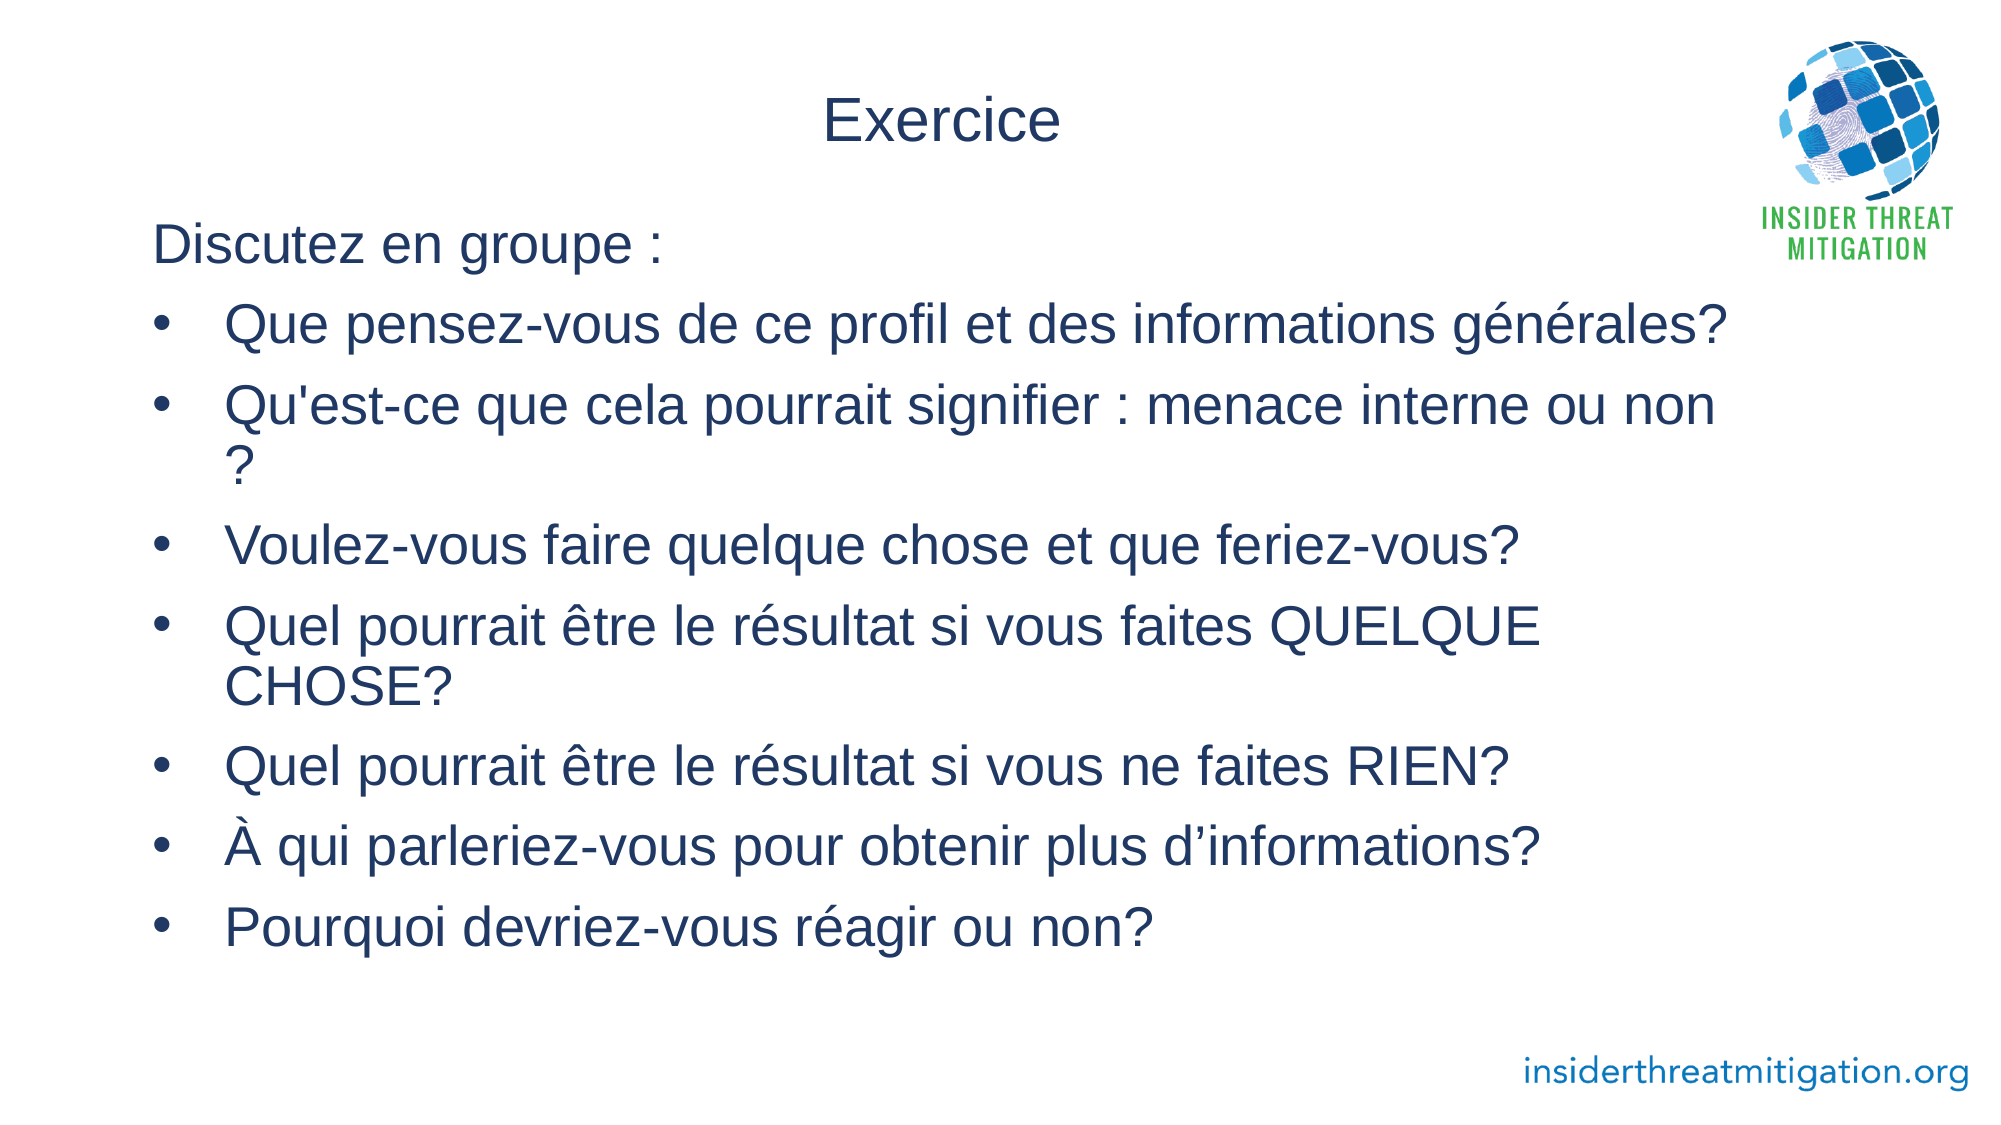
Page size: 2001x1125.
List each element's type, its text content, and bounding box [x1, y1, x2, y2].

picture [1478, 994, 2000, 1125]
title Exercice [137, 59, 1748, 183]
picture [1758, 20, 1968, 281]
list Discutez en groupe : Que pensez-vous de ce profil et des informations générales? Qu'est-ce que cela pourrait signifier : menace interne ou non ? Voulez-vous faire quelque chose et que feriez-vous? Quel pourrait être le résultat si vous faites QUELQUE CHOSE? Quel pourrait être le résultat si vous ne faites RIEN? À qui parleriez-vous pour obtenir plus d’informations? Pourquoi devriez-vous réagir ou non? [137, 207, 1748, 1014]
